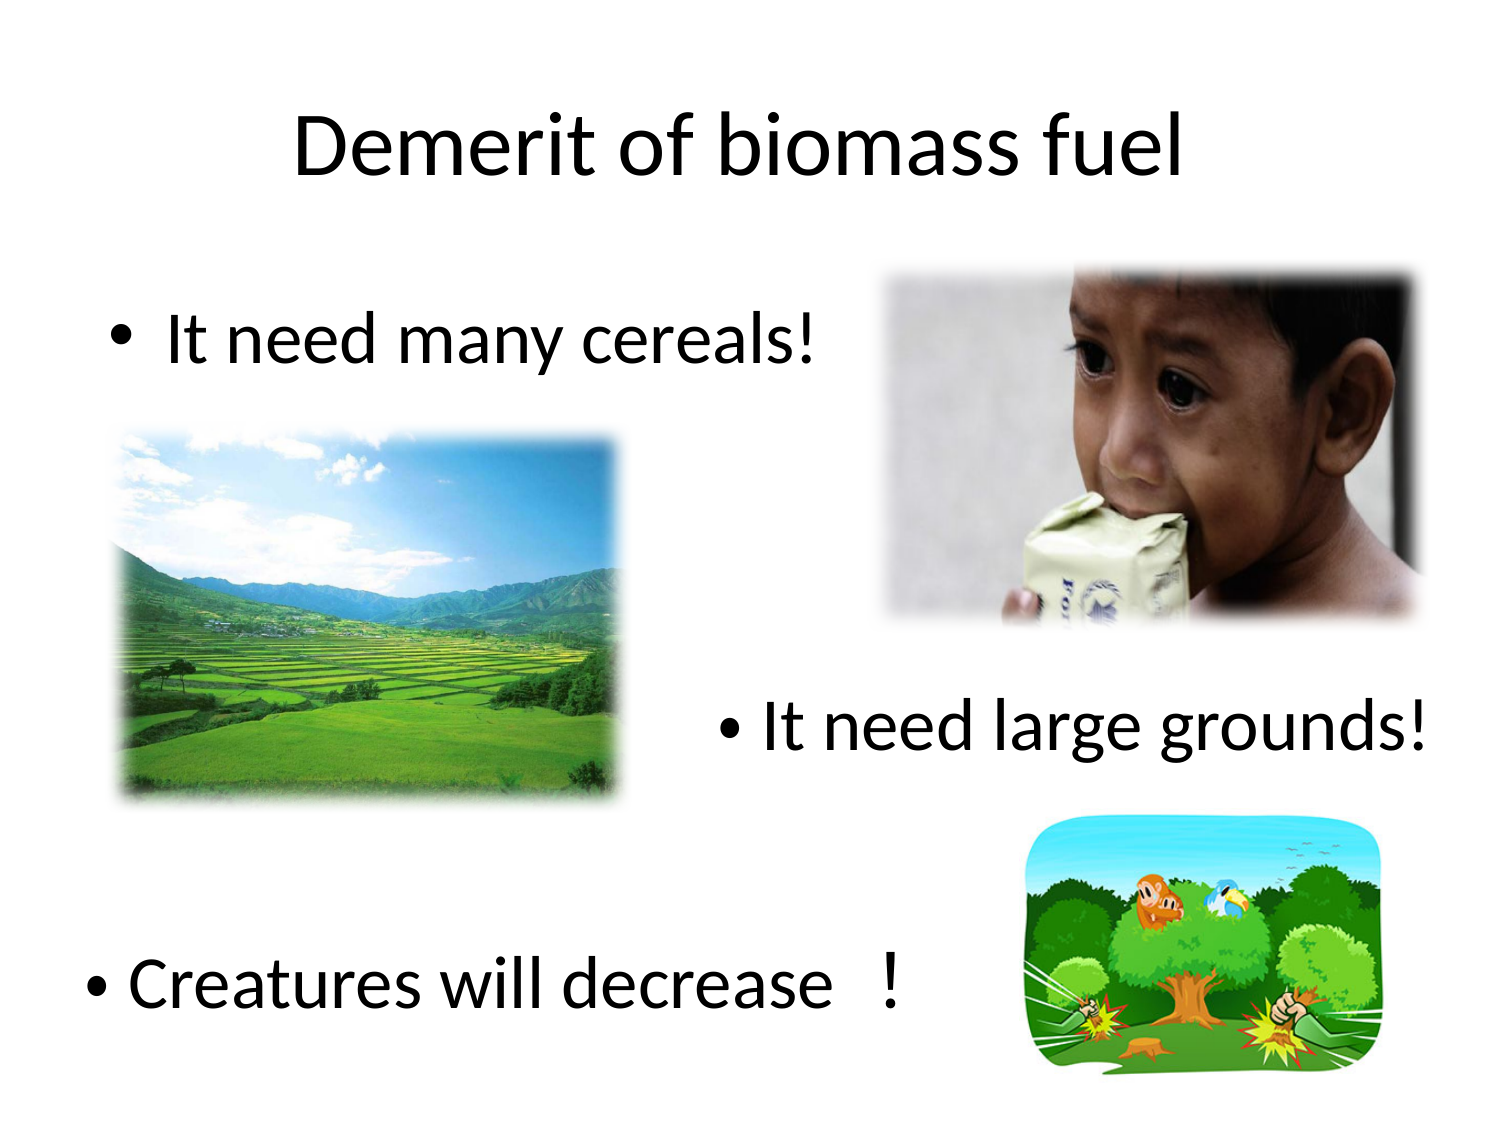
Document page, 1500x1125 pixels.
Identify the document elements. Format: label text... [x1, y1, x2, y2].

text_box ・It need large grounds! [703, 667, 1453, 773]
list It need many cereals! [93, 281, 861, 441]
text_box ・Creatures will decrease！ [70, 925, 1014, 1031]
picture [866, 257, 1430, 633]
picture [105, 421, 633, 814]
title Demerit of biomass fuel [75, 45, 1425, 233]
picture [1019, 808, 1388, 1085]
